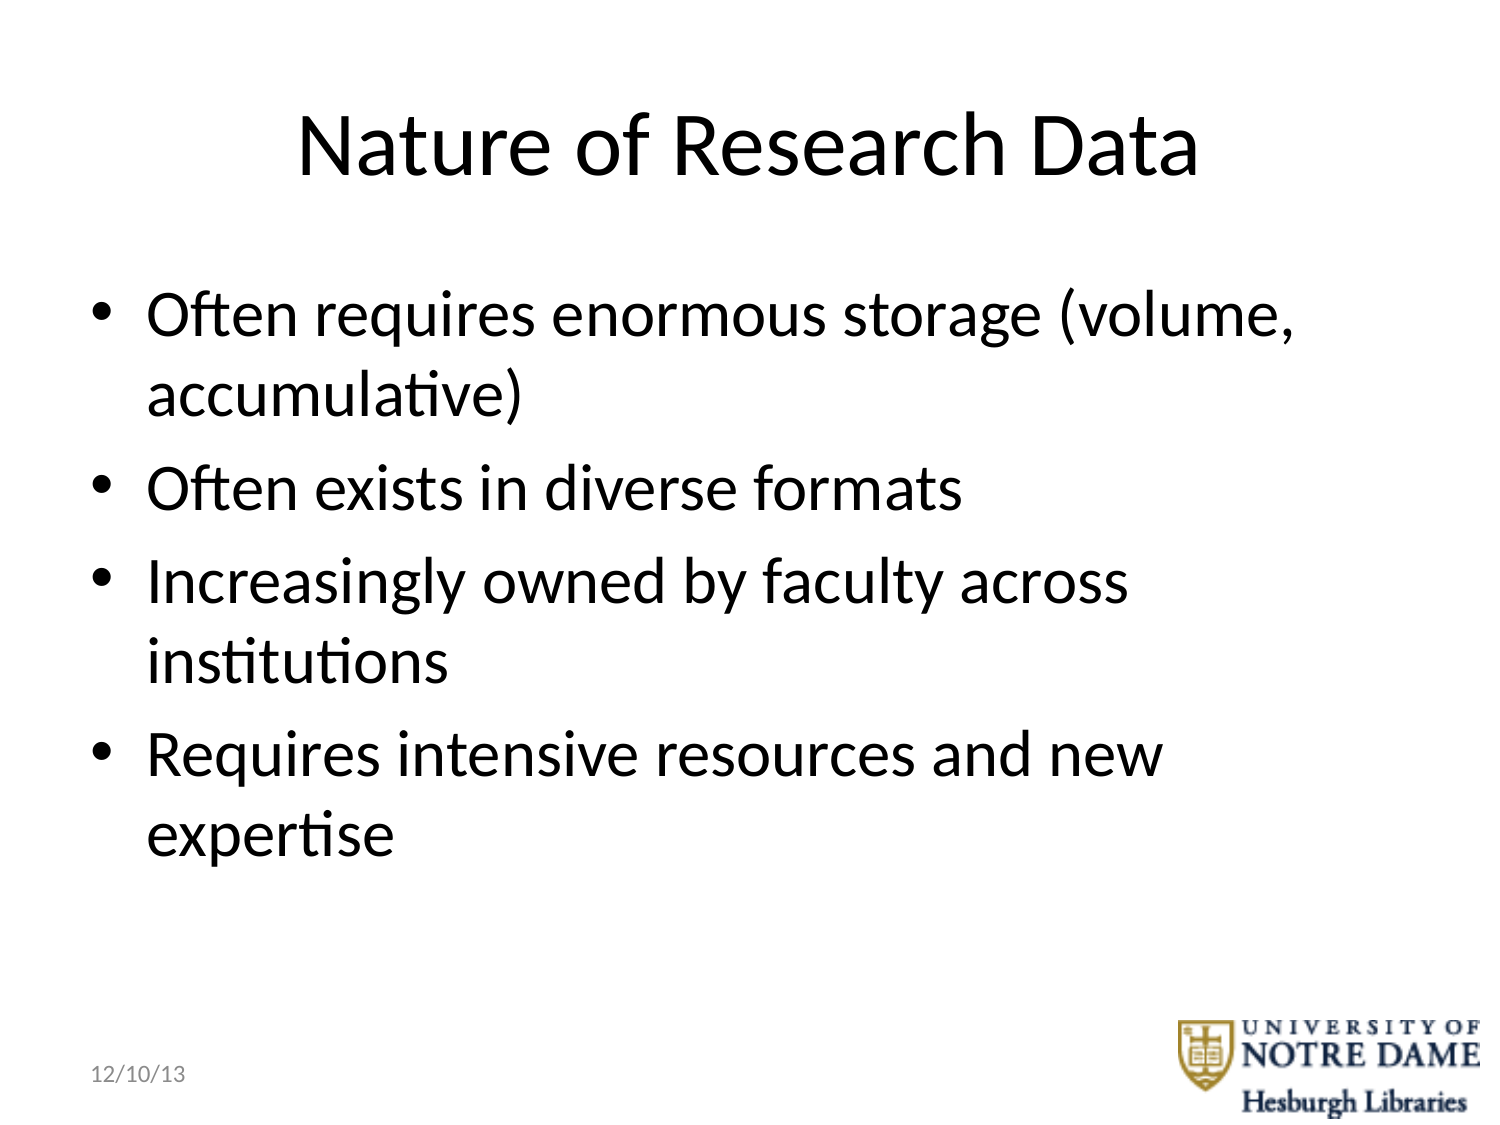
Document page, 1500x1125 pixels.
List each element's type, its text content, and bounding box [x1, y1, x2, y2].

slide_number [75, 1042, 425, 1103]
picture [1178, 1020, 1480, 1119]
title Nature of Research Data [75, 45, 1425, 233]
list Often requires enormous storage (volume, accumulative) Often exists in diverse formats Increasingly owned by faculty across institutions Requires intensive resources and new expertise [75, 262, 1425, 1005]
